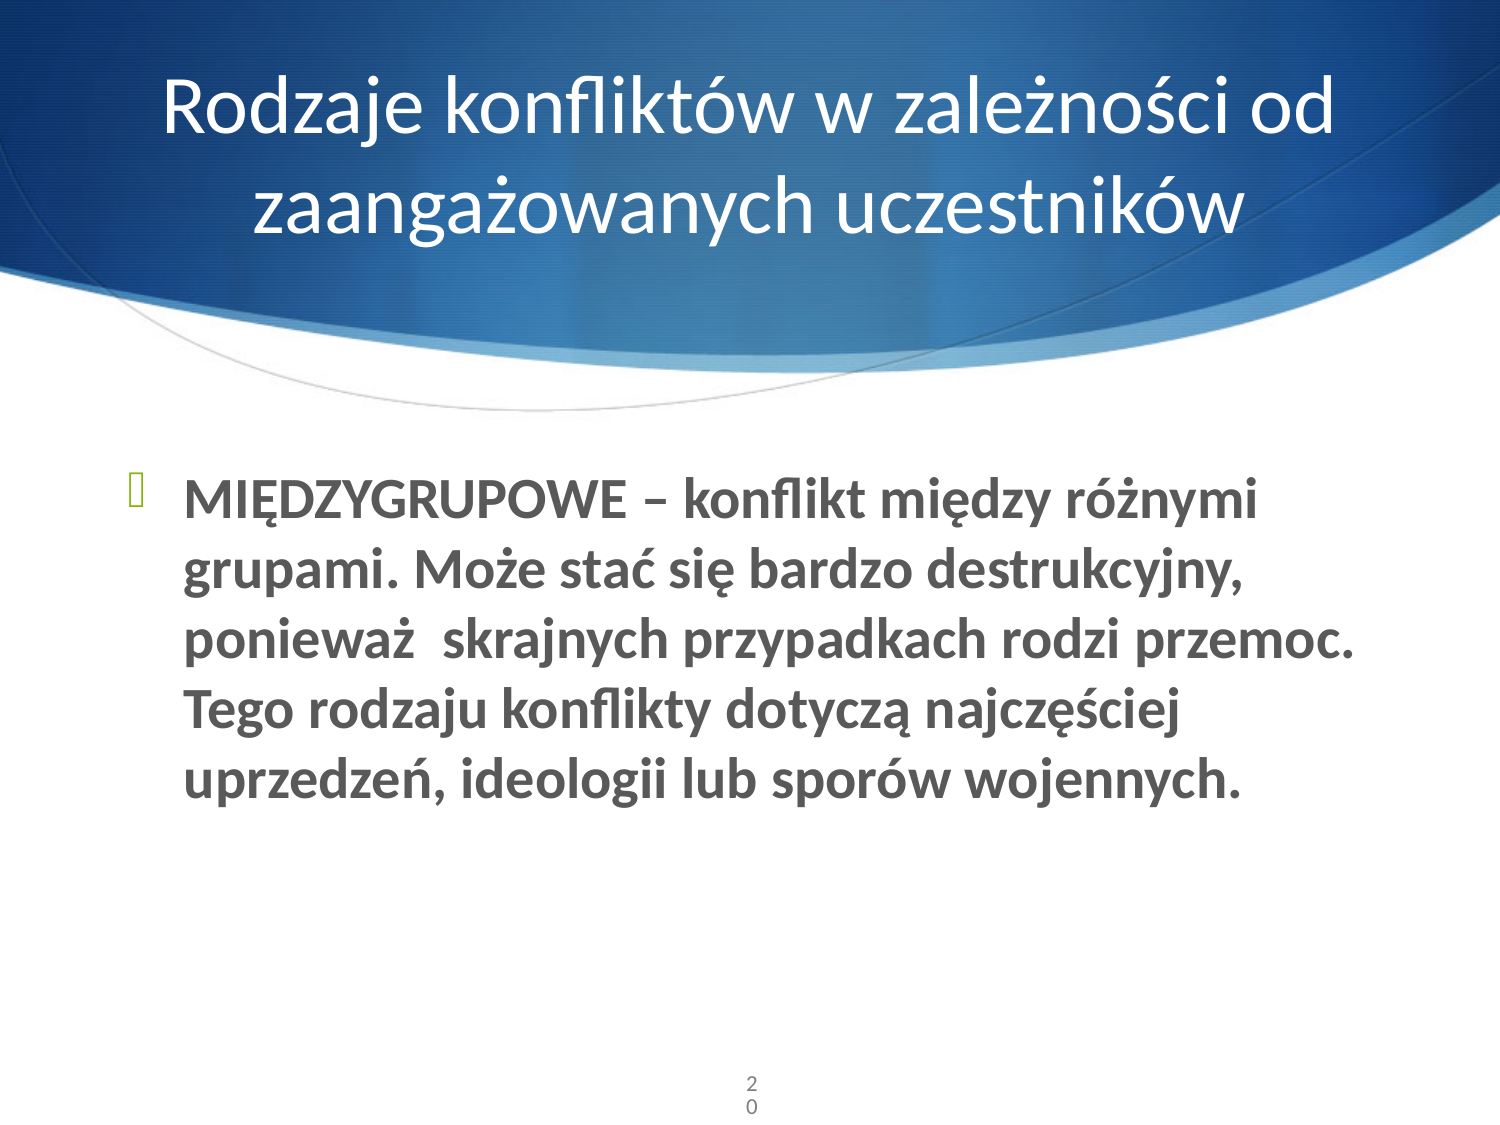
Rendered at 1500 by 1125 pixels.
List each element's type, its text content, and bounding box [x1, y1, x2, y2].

slide_number 20 [730, 1062, 769, 1103]
title Rodzaje konfliktów w zależności od zaangażowanych uczestników [75, 0, 1425, 301]
picture [0, 0, 1500, 1125]
list MIĘDZYGRUPOWE – konflikt między różnymi grupami. Może stać się bardzo destrukcyjny, ponieważ skrajnych przypadkach rodzi przemoc. Tego rodzaju konflikty dotyczą najczęściej uprzedzeń, ideologii lub sporów wojennych. [121, 454, 1379, 991]
